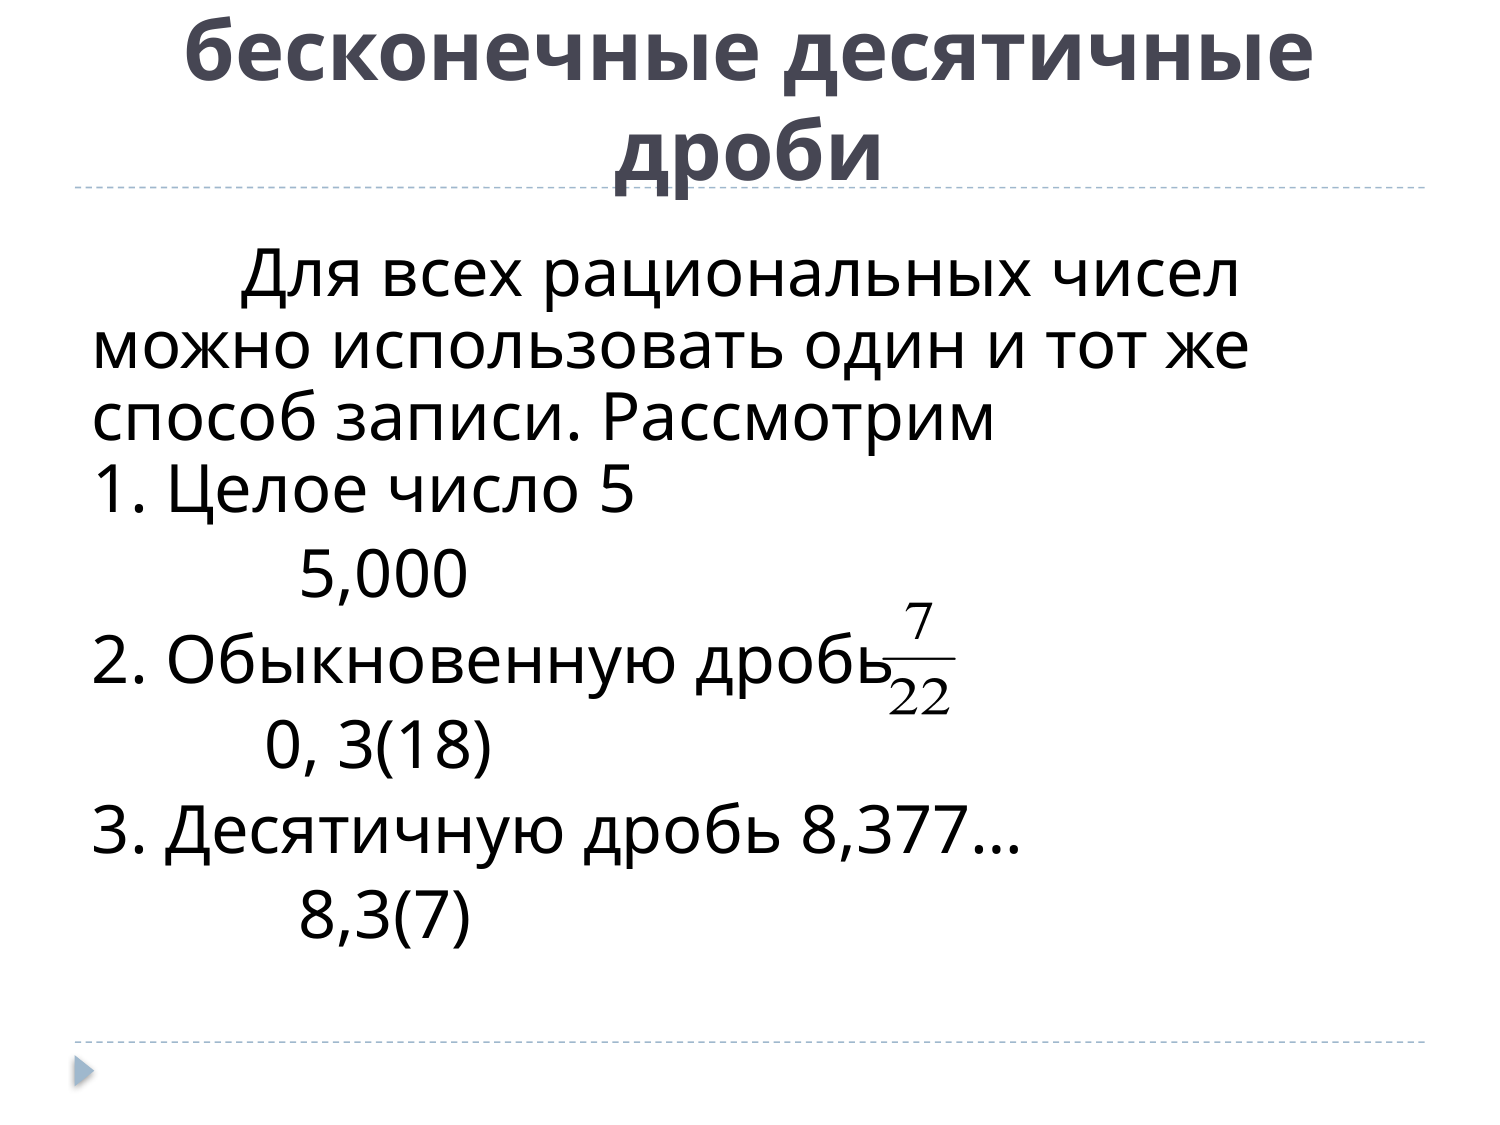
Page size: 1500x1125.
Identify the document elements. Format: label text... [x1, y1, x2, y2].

picture [873, 587, 969, 727]
list Для всех рациональных чисел можно использовать один и тот же способ записи. Рассмотрим 1. Целое число 5 5,000 2. Обыкновенную дробь 0, 3(18) 3. Десятичную дробь 8,377… 8,3(7) [76, 231, 1420, 982]
text_box Рациональные числа как бесконечные десятичные дроби [47, 82, 1453, 205]
